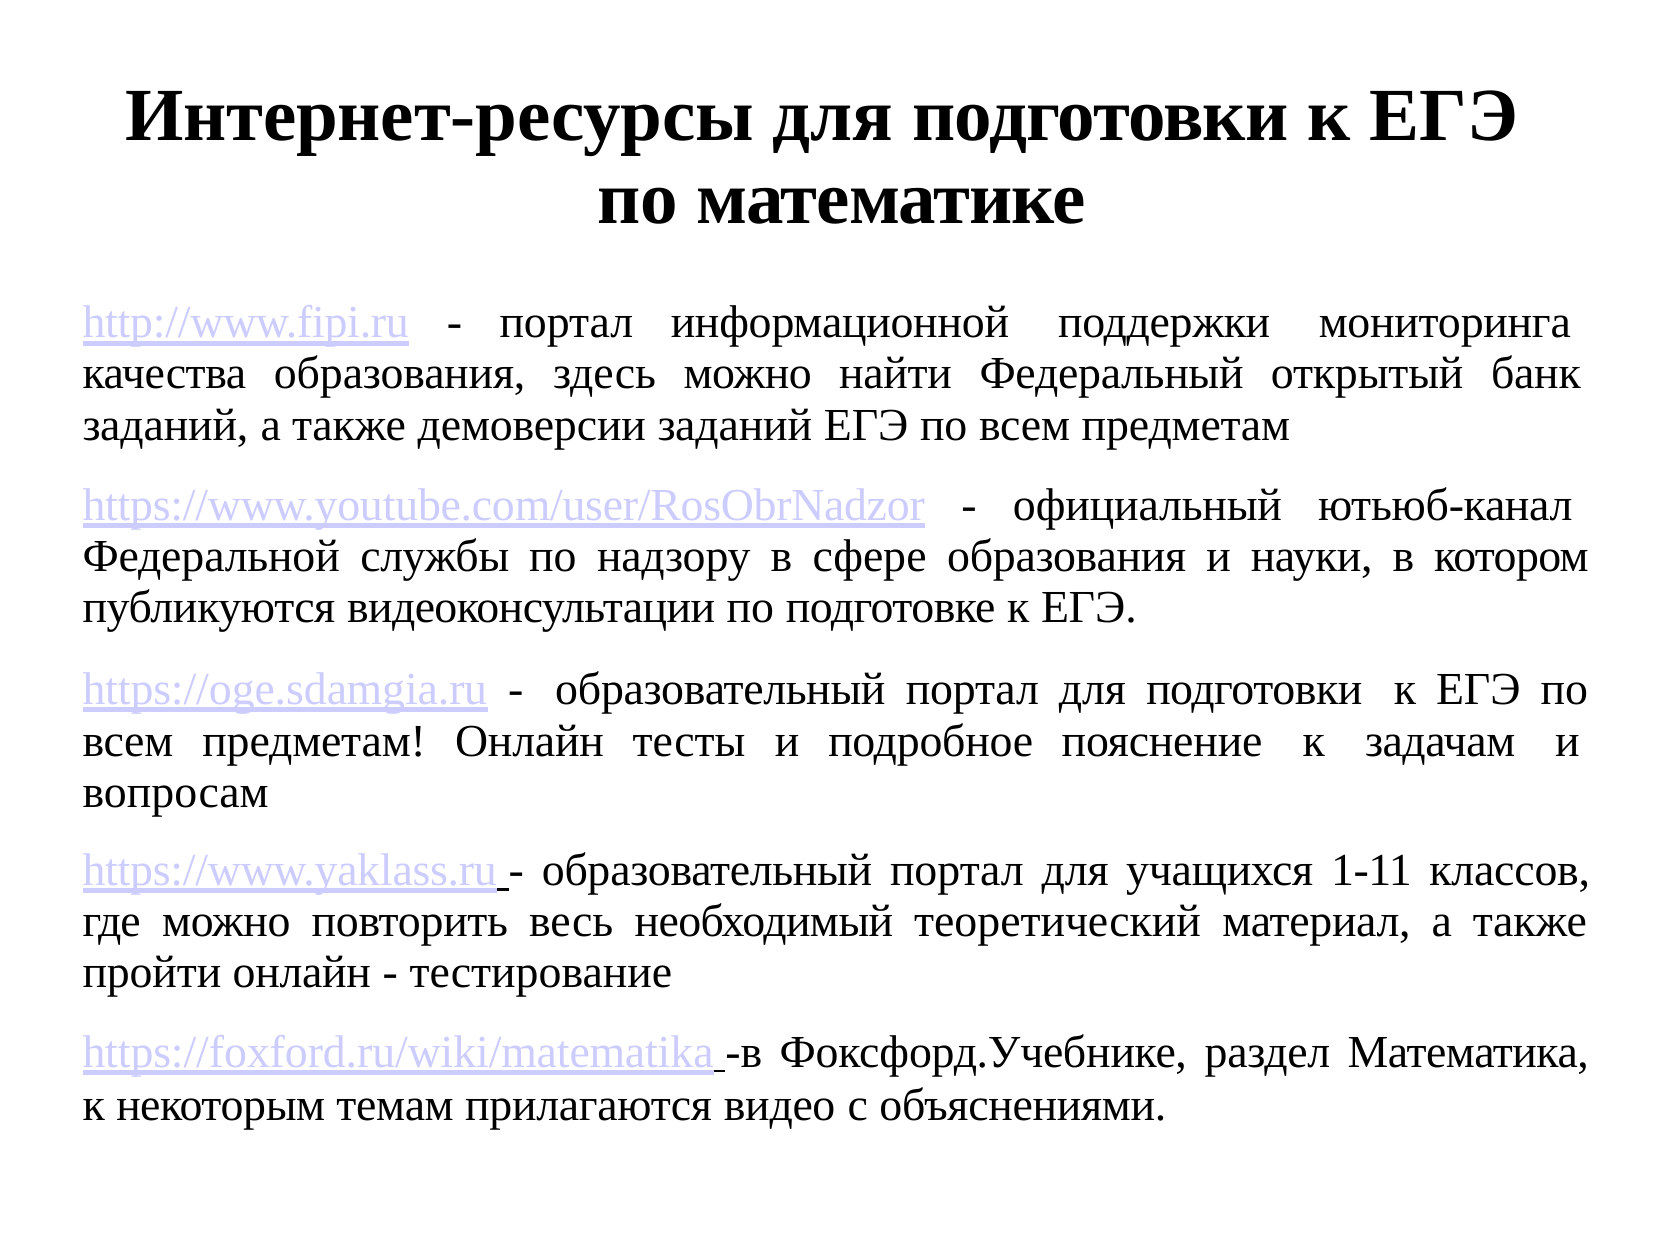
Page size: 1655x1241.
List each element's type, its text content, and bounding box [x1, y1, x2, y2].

text_box http://www.fipi.ru - портал информационной поддержки мониторинга качества образования, здесь можно найти Федеральный открытый банк заданий, а также демоверсии заданий ЕГЭ по всем предметам https://www.youtube.com/user/RosObrNadzor - официальный ютьюб-канал Федеральной службы по надзору в сфере образования и науки, в котором публикуются видеоконсультации по подготовке к ЕГЭ. https://oge.sdamgia.ru - образовательный портал для подготовки к ЕГЭ по всем предметам! Онлайн тесты и подробное пояснение к задачам и вопросам https://www.yaklass.ru - образовательный портал для учащихся 1-11 классов, где можно повторить весь необходимый теоретический материал, а также пройти онлайн - тестирование https://foxford.ru/wiki/matematika -в Фоксфорд.Учебнике, раздел Математика, к некоторым темам прилагаются видео с объяснениями. [80, 291, 1610, 1130]
title Интернет-ресурсы для подготовки к ЕГЭ по математике [123, 61, 1530, 279]
